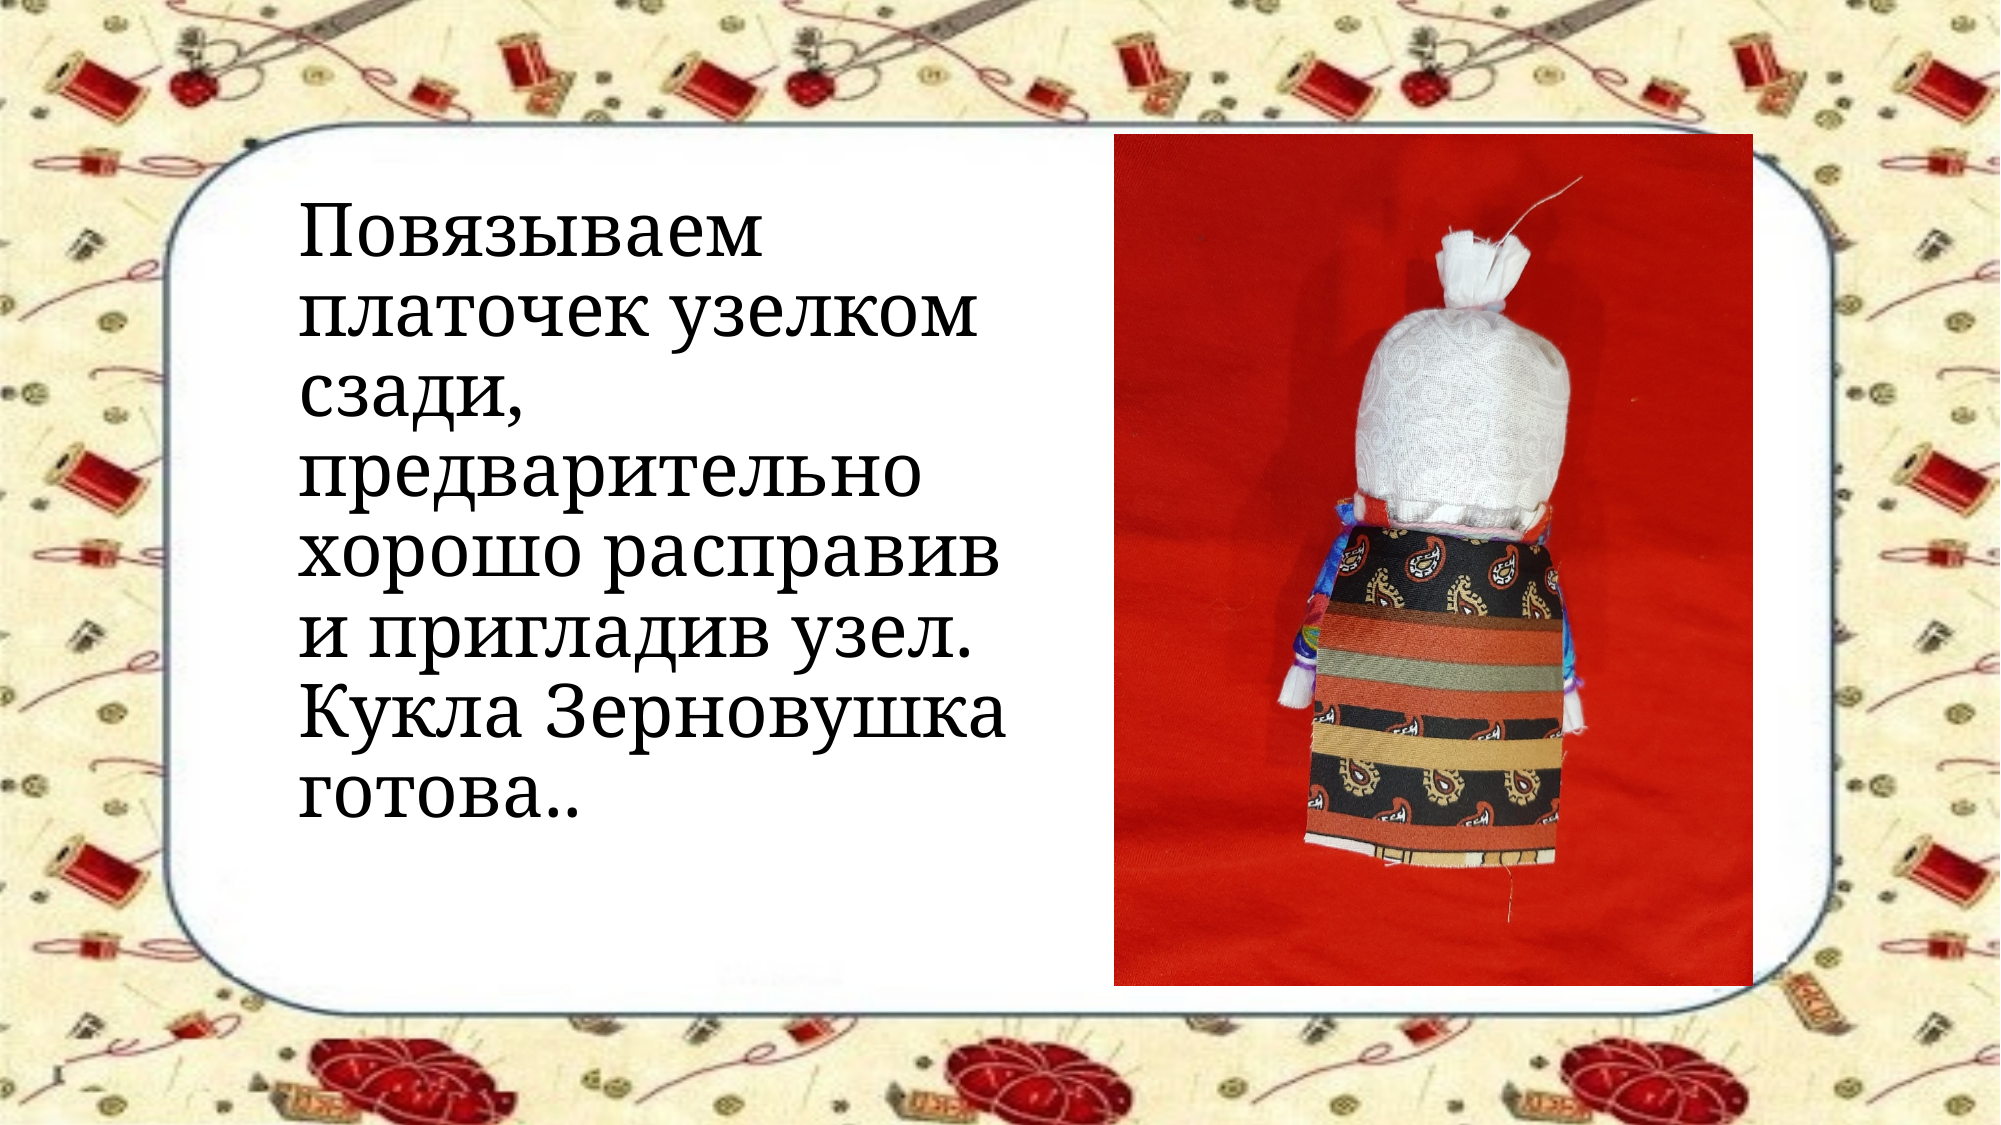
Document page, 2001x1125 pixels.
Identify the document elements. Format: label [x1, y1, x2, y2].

list [0, 0, 2000, 1125]
picture [1113, 134, 1753, 986]
